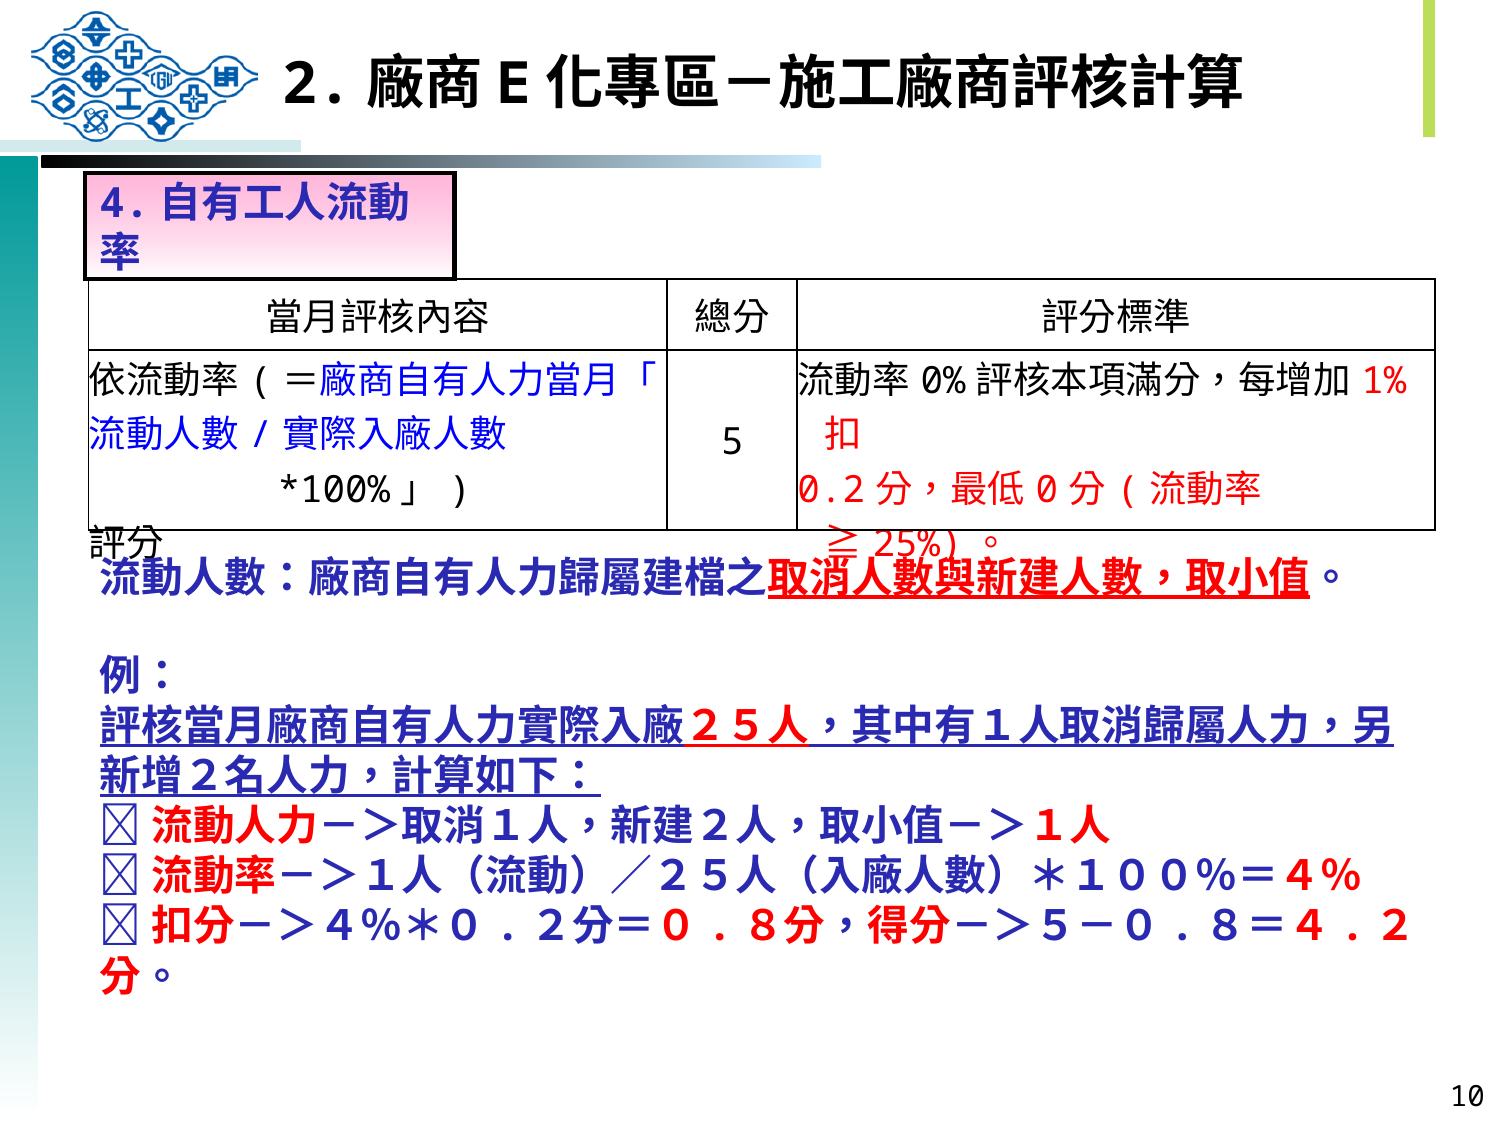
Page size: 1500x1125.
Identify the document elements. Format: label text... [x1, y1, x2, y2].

table_header 評分標準 [798, 280, 1434, 349]
slide_number 9 [1149, 1046, 1500, 1125]
table_cell 流動率0%評核本項滿分，每增加1%扣 0.2分，最低0分(流動率≧25%)。 [798, 351, 1434, 529]
table_cell 5 [668, 351, 796, 529]
table_header 當月評核內容 [89, 280, 666, 349]
text_box 例： 評核當月廠商自有人力實際入廠２５人，其中有１人取消歸屬人力，另新增２名人力，計算如下： 流動人力－＞取消１人，新建２人，取小值－＞１人 流動率－＞１人（流動）／２５人（入廠人數）＊１００％＝４％ 扣分－＞４％＊０.２分＝０.８分，得分－＞５－０.８＝４.２分。 [84, 646, 1447, 1053]
text_box 2.廠商E化專區－施工廠商評核計算 [267, 0, 1471, 161]
text_box 4.自有工人流動率 [84, 173, 455, 279]
text_box 流動人數：廠商自有人力歸屬建檔之取消人數與新建人數，取小值。 [84, 547, 1341, 604]
table_cell 依流動率(＝廠商自有人力當月「 流動人數/實際入廠人數*100%」) 評分 [89, 351, 666, 529]
table_header 總分 [668, 280, 796, 349]
picture [25, 8, 263, 145]
